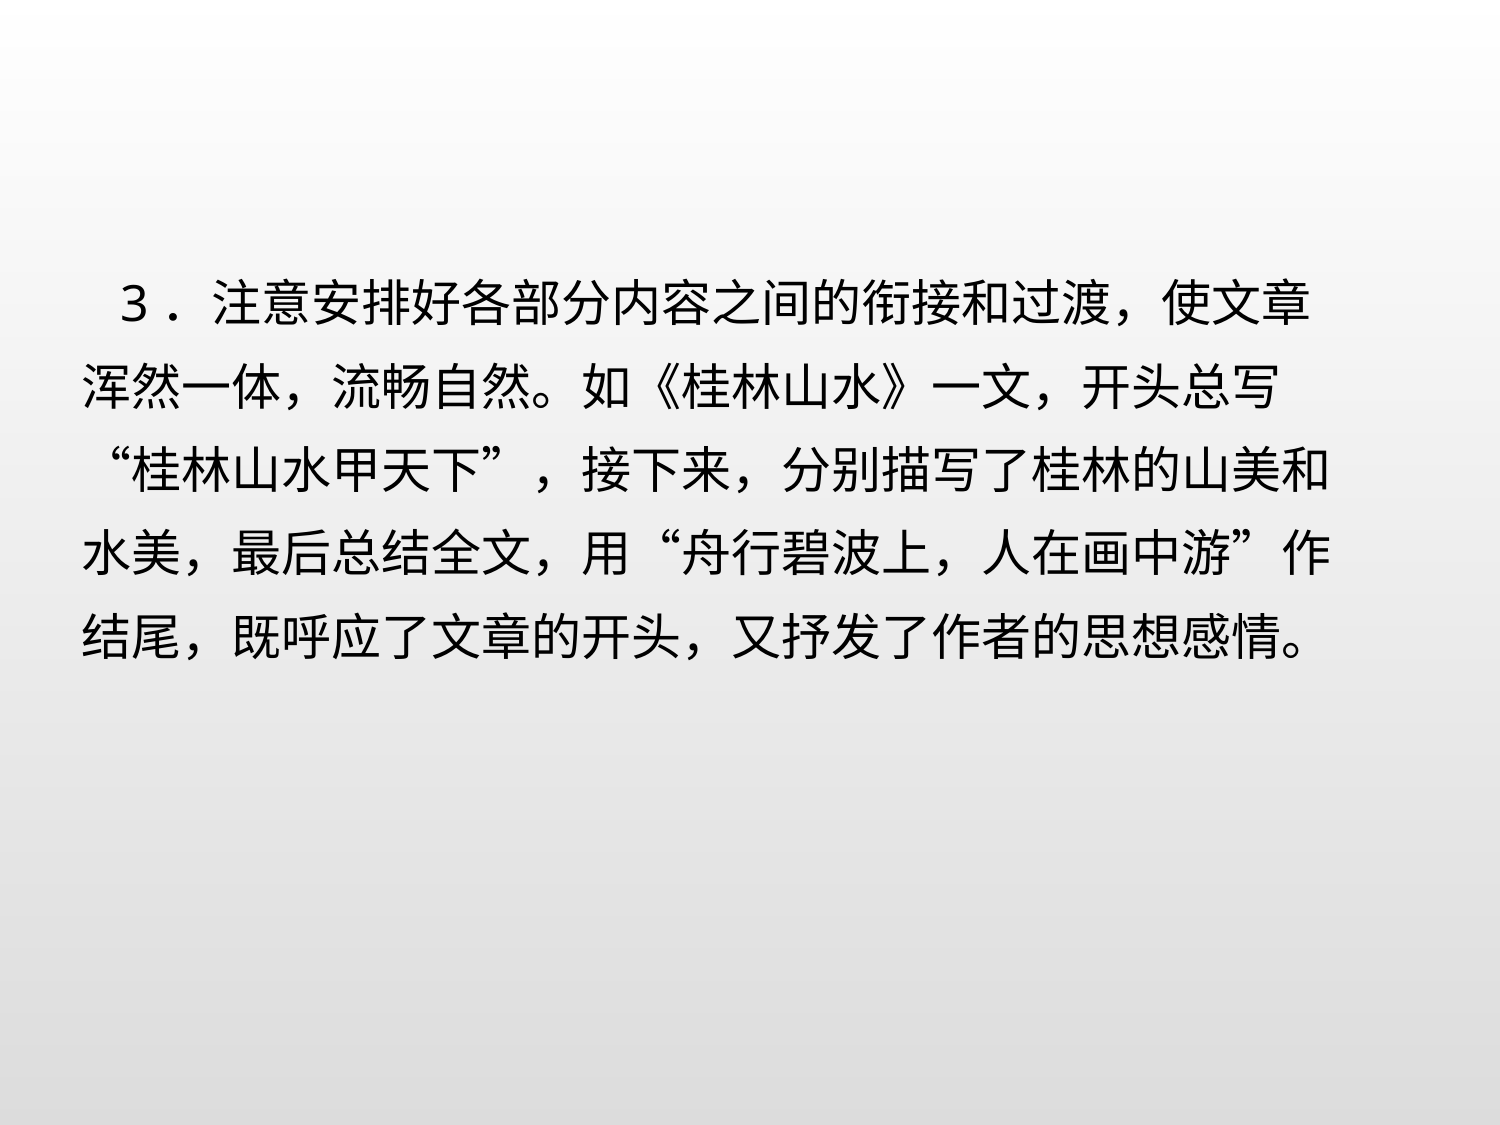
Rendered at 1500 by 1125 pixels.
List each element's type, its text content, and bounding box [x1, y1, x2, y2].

text_box 3．注意安排好各部分内容之间的衔接和过渡，使文章浑然一体，流畅自然。如《桂林山水》一文，开头总写“桂林山水甲天下”，接下来，分别描写了桂林的山美和水美，最后总结全文，用“舟行碧波上，人在画中游”作结尾，既呼应了文章的开头，又抒发了作者的思想感情。 [67, 241, 1355, 673]
